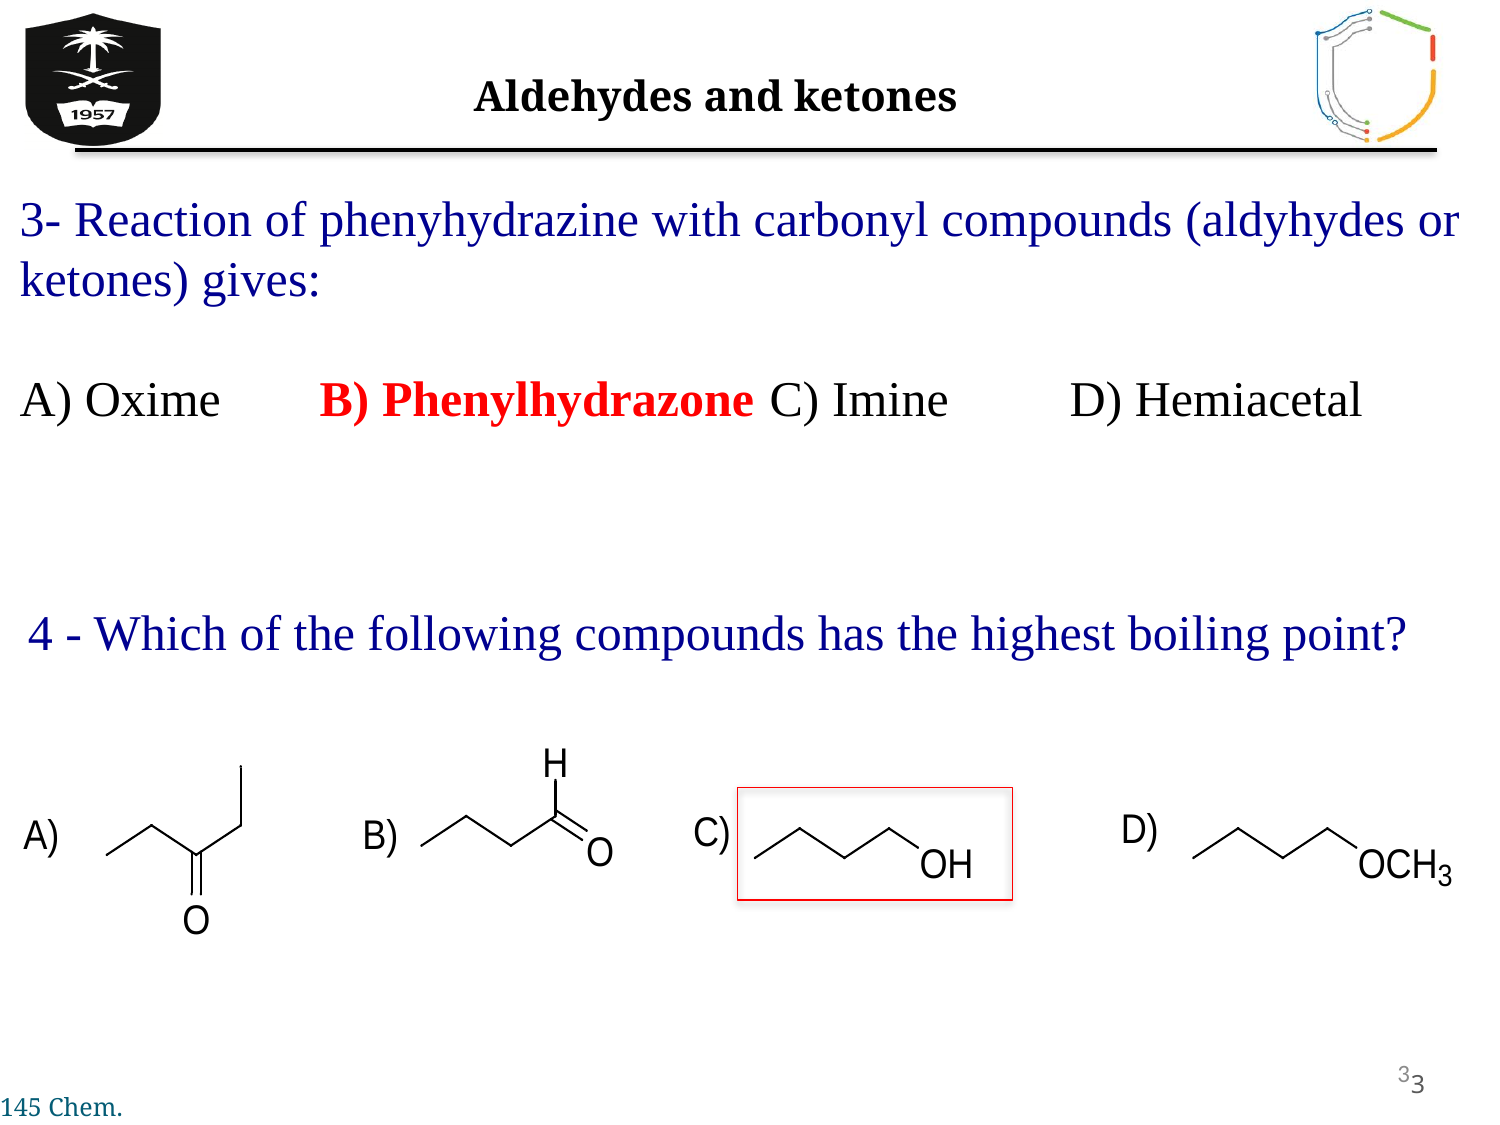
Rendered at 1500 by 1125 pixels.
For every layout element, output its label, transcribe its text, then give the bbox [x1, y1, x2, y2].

picture [24, 12, 163, 151]
text_box Aldehydes and ketones [458, 62, 973, 128]
text_box 3- Reaction of phenyhydrazine with carbonyl compounds (aldyhydes or ketones) gives: A) Oxime B) Phenylhydrazone C) Imine D) Hemiacetal [4, 178, 1476, 434]
text_box 145 Chem. [0, 1061, 550, 1122]
picture [1287, 0, 1463, 165]
text_box 4 - Which of the following compounds has the highest boiling point? [13, 593, 1478, 668]
slide_number 3 [1074, 1042, 1425, 1103]
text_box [16, 737, 1465, 939]
